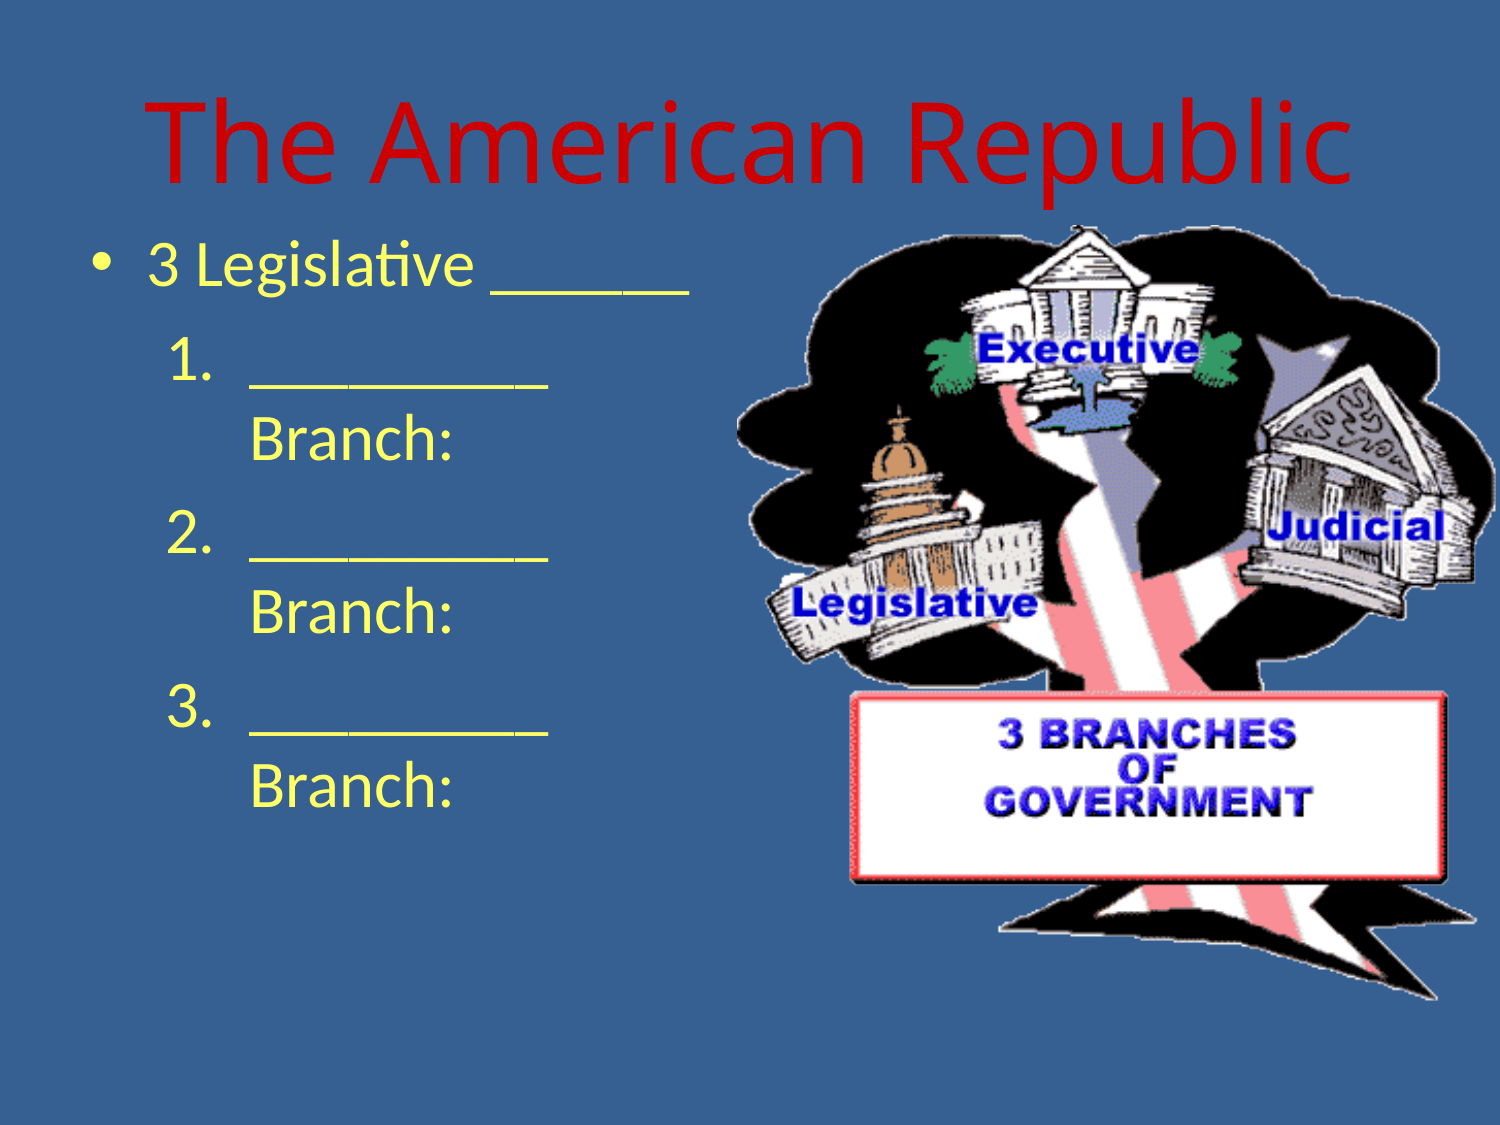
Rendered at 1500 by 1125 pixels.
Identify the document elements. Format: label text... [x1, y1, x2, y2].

picture [737, 225, 1500, 1007]
list 3 Legislative ______ _________ Branch: _________ Branch: _________ Branch: [74, 212, 751, 1006]
title The American Republic [74, 44, 1426, 223]
